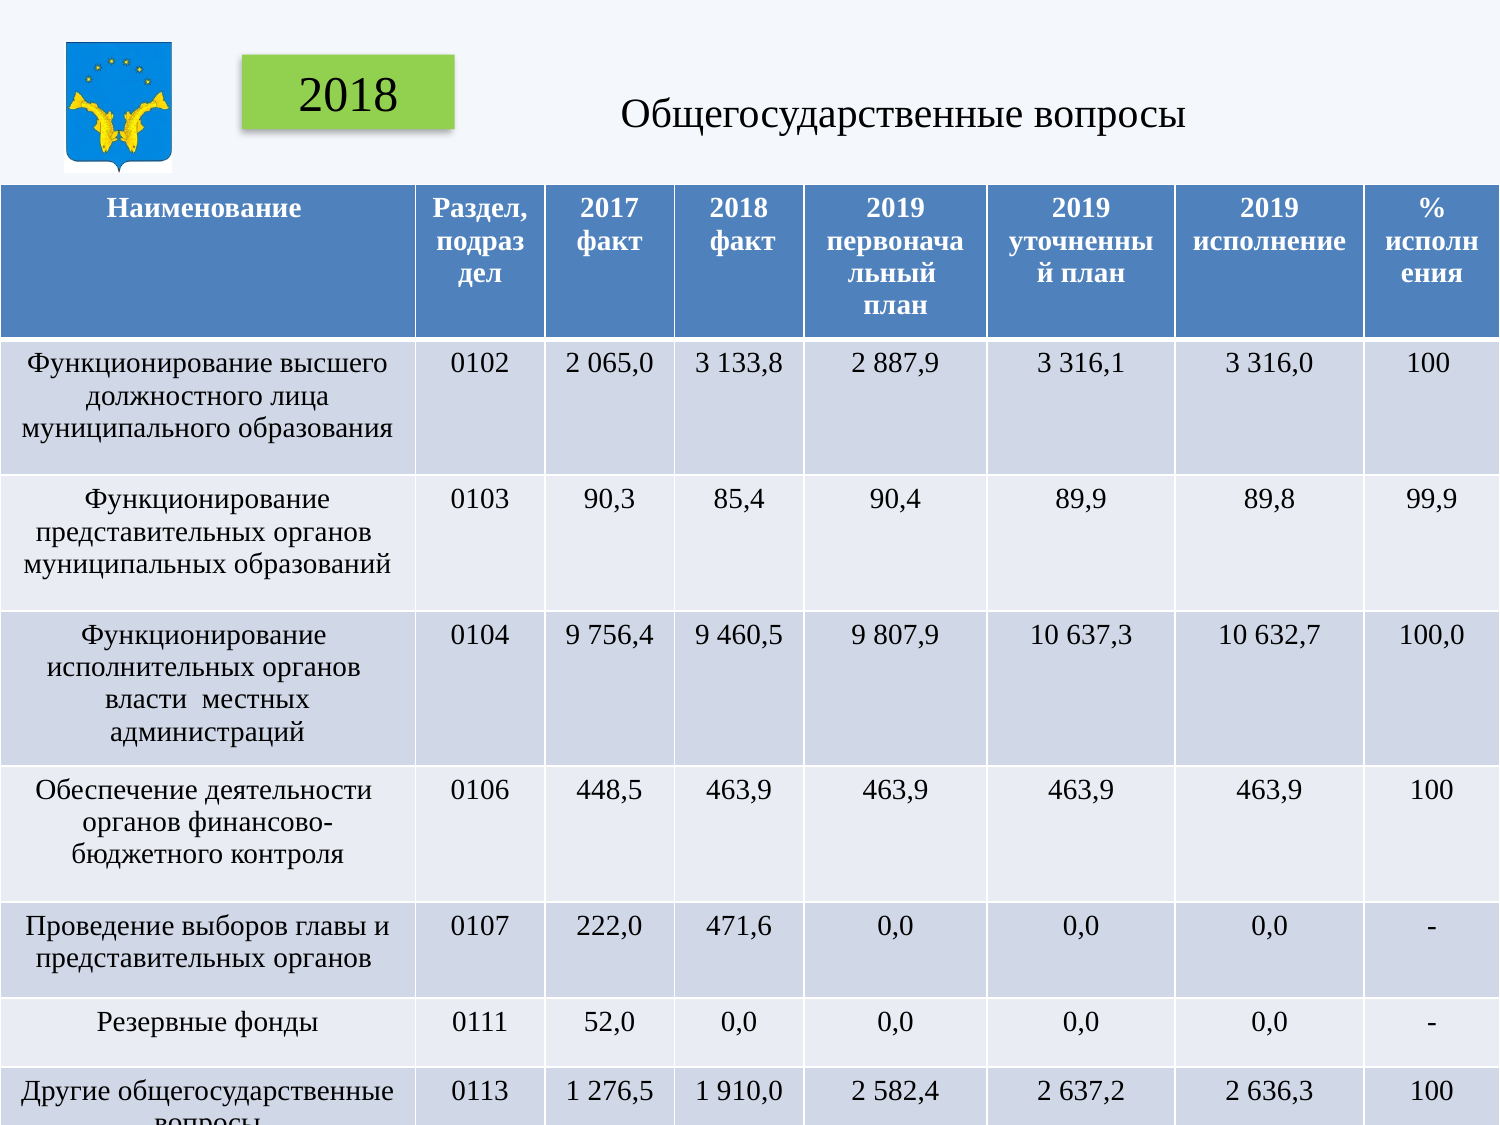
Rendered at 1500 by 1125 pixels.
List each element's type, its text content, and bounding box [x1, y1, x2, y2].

table_cell 0,0 [1176, 903, 1363, 997]
table_cell 0107 [416, 903, 544, 997]
table_cell 463,9 [1176, 767, 1363, 901]
table_cell Резервные фонды [1, 999, 415, 1066]
table_header 2017 факт [546, 185, 674, 337]
table_cell 0,0 [1176, 999, 1363, 1066]
table_cell 463,9 [988, 767, 1174, 901]
table_cell Функционирование исполнительных органов власти местных администраций [1, 612, 415, 765]
table_cell 100 [1365, 1068, 1499, 1125]
table_header 2018 факт [675, 185, 803, 337]
table_cell 9 756,4 [546, 612, 674, 765]
table_cell 2 065,0 [546, 342, 674, 474]
table_cell - [1365, 999, 1499, 1066]
table_header Наименование [1, 185, 415, 337]
table_cell Проведение выборов главы и представительных органов [1, 903, 415, 997]
table_cell 100 [1365, 342, 1499, 474]
table_cell Функционирование высшего должностного лица муниципального образования [1, 342, 415, 474]
table_cell Обеспечение деятельности органов финансово-бюджетного контроля [1, 767, 415, 901]
table_cell 448,5 [546, 767, 674, 901]
table_header % исполнения [1365, 185, 1499, 337]
table_cell 100 [1365, 767, 1499, 901]
table_cell 0106 [416, 767, 544, 901]
table_header 2019 исполнение [1176, 185, 1363, 337]
table_cell 2 637,2 [988, 1068, 1174, 1125]
table_cell 0113 [416, 1068, 544, 1125]
table_cell 3 316,0 [1176, 342, 1363, 474]
table_cell 90,3 [546, 476, 674, 610]
table_cell 3 316,1 [988, 342, 1174, 474]
table_cell 9 460,5 [675, 612, 803, 765]
table_cell 0104 [416, 612, 544, 765]
table_cell 100,0 [1365, 612, 1499, 765]
table_header 2019 уточненный план [988, 185, 1174, 337]
table_cell 2 636,3 [1176, 1068, 1363, 1125]
table_cell Функционирование представительных органов муниципальных образований [1, 476, 415, 610]
table_cell 99,9 [1365, 476, 1499, 610]
table_header Раздел, подраздел [416, 185, 544, 337]
text_box 2018 [242, 54, 455, 130]
table_cell 0,0 [988, 903, 1174, 997]
table_cell 1 910,0 [675, 1068, 803, 1125]
table_cell 0,0 [988, 999, 1174, 1066]
table_cell 90,4 [805, 476, 986, 610]
table_cell 463,9 [675, 767, 803, 901]
table_cell 0,0 [805, 999, 986, 1066]
table_cell 89,9 [988, 476, 1174, 610]
table_cell 52,0 [546, 999, 674, 1066]
table_cell - [1365, 903, 1499, 997]
table_cell 2 887,9 [805, 342, 986, 474]
table_cell 222,0 [546, 903, 674, 997]
table_cell 0,0 [675, 999, 803, 1066]
table_cell 463,9 [805, 767, 986, 901]
table_cell 1 276,5 [546, 1068, 674, 1125]
table_cell 0103 [416, 476, 544, 610]
table_cell 85,4 [675, 476, 803, 610]
table_cell 9 807,9 [805, 612, 986, 765]
table_cell 89,8 [1176, 476, 1363, 610]
table_header 2019 первоначальный план [805, 185, 986, 337]
table_cell 0,0 [805, 903, 986, 997]
picture [64, 42, 172, 173]
table_cell 10 637,3 [988, 612, 1174, 765]
table_cell 0111 [416, 999, 544, 1066]
table_cell 3 133,8 [675, 342, 803, 474]
table_cell Другие общегосударственные вопросы [1, 1068, 415, 1125]
table_cell 10 632,7 [1176, 612, 1363, 765]
table_cell 471,6 [675, 903, 803, 997]
table_cell 2 582,4 [805, 1068, 986, 1125]
table_cell 0102 [416, 342, 544, 474]
text_box Общегосударственные вопросы [395, 78, 1412, 143]
